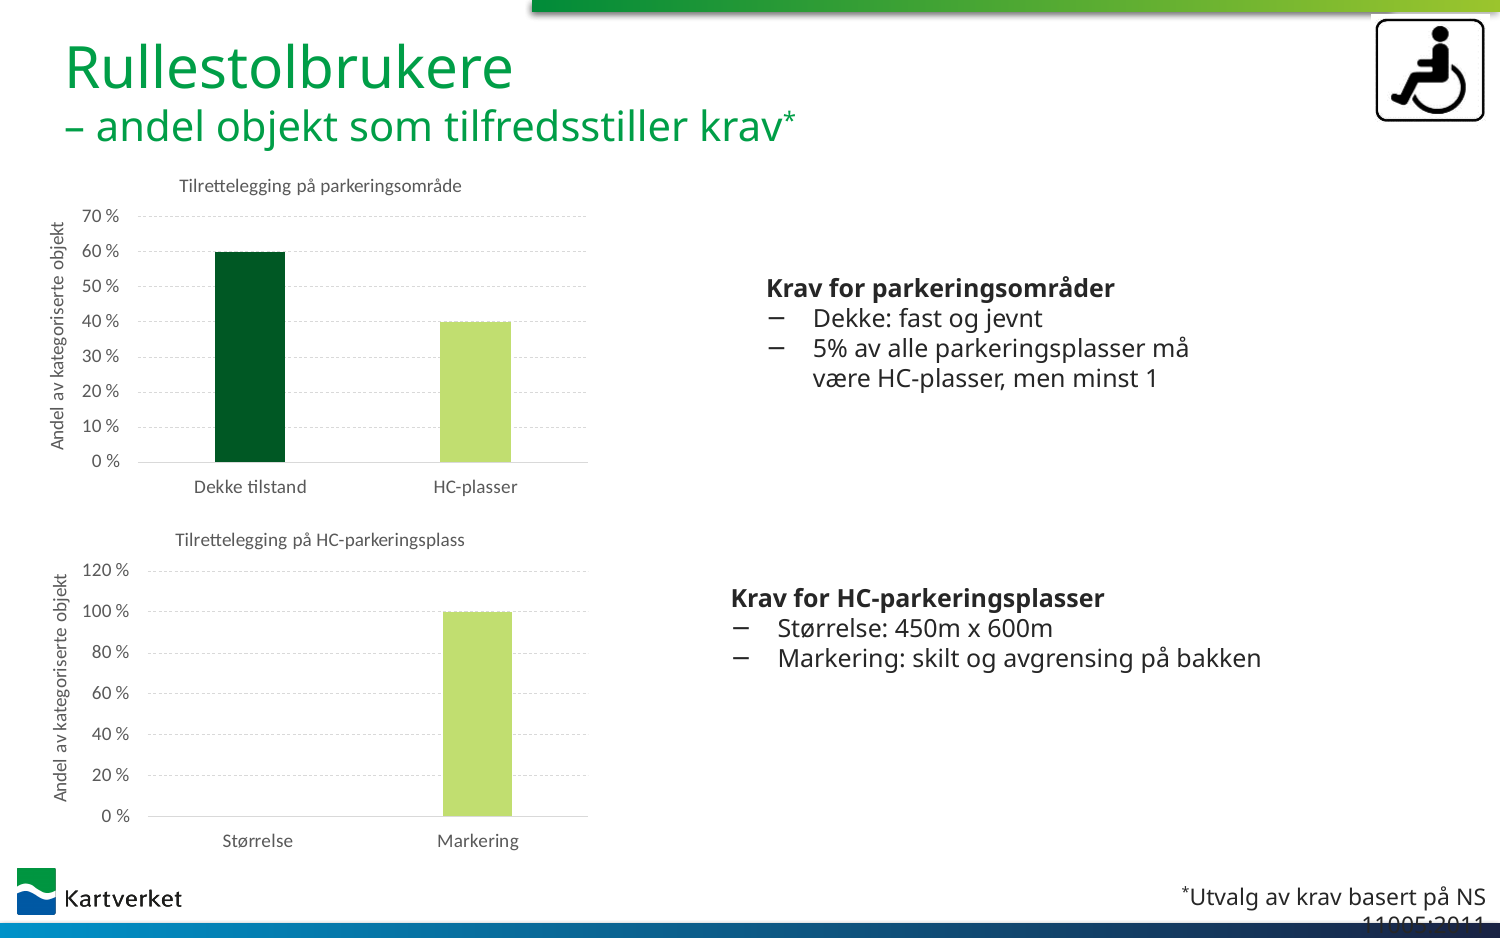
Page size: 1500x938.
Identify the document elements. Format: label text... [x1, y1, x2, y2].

text_box Krav for HC-parkeringsplasser Størrelse: 450m x 600m Markering: skilt og avgrensing på bakken [715, 574, 1278, 680]
text_box Rullestolbrukere – andel objekt som tilfredsstiller krav* [49, 23, 1431, 158]
picture [1371, 13, 1491, 127]
picture [41, 166, 599, 505]
text_box Krav for parkeringsområder Dekke: fast og jevnt 5% av alle parkeringsplasser må være HC-plasser, men minst 1 [751, 264, 1232, 400]
picture [41, 520, 599, 859]
text_box *Utvalg av krav basert på NS 11005:2011 [1068, 873, 1500, 938]
